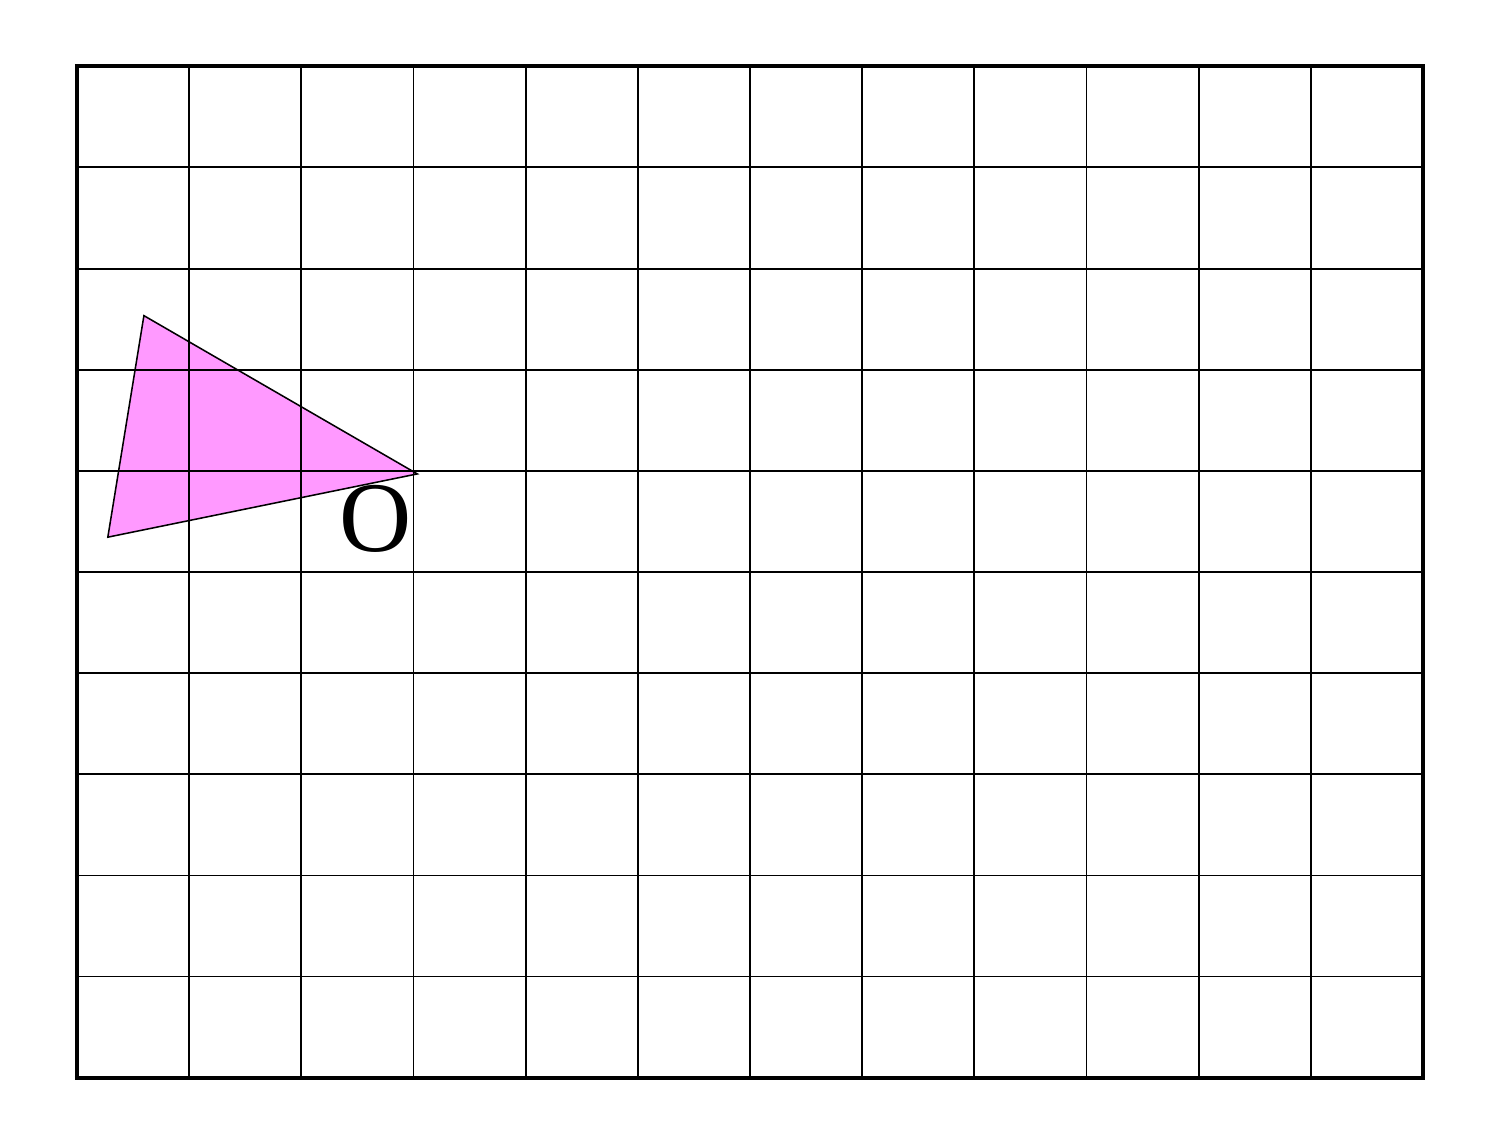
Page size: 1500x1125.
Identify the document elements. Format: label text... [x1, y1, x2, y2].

table_cell [751, 168, 861, 268]
table_cell [1312, 168, 1421, 268]
table_header [639, 68, 749, 166]
table_cell [302, 674, 413, 773]
table_cell [639, 876, 749, 976]
table_cell [190, 775, 300, 875]
table_cell [302, 270, 413, 369]
text_box O [324, 444, 427, 579]
table_cell [751, 876, 861, 976]
table_cell [1312, 270, 1421, 369]
table_cell [1312, 674, 1421, 773]
table_cell [975, 876, 1086, 976]
table_cell [975, 674, 1086, 773]
table_cell [1087, 573, 1198, 672]
table_cell [527, 674, 637, 773]
table_cell [751, 775, 861, 875]
table_cell [414, 573, 525, 672]
table_header [414, 68, 525, 166]
table_cell [975, 270, 1086, 369]
table_header [1087, 68, 1198, 166]
table_cell [1200, 168, 1310, 268]
table_cell [190, 573, 300, 672]
table_cell [751, 371, 861, 470]
table_cell [527, 977, 637, 1076]
table_cell [302, 371, 413, 470]
table_cell [302, 573, 413, 672]
table_cell [527, 270, 637, 369]
table_cell [79, 472, 188, 571]
table_cell [751, 977, 861, 1076]
table_cell [414, 775, 525, 875]
table_cell [639, 573, 749, 672]
table_cell [1200, 472, 1310, 571]
table_header [1312, 68, 1421, 166]
table_cell [1087, 472, 1198, 571]
table_cell [79, 168, 188, 268]
table_cell [79, 674, 188, 773]
table_cell [751, 472, 861, 571]
table_cell [1087, 876, 1198, 976]
table_header [527, 68, 637, 166]
table_header [863, 68, 973, 166]
table_cell [427, 472, 525, 571]
table_cell [1087, 674, 1198, 773]
table_cell [527, 371, 637, 470]
table_cell [1200, 876, 1310, 976]
table_cell [79, 371, 188, 470]
table_cell [1312, 371, 1421, 470]
table_cell [414, 977, 525, 1076]
table_cell [190, 876, 300, 976]
table_header [190, 68, 300, 166]
table_cell [527, 876, 637, 976]
table_cell [190, 168, 300, 268]
table_cell [863, 371, 973, 470]
table_cell [639, 977, 749, 1076]
table_cell [1312, 472, 1421, 571]
table_cell [863, 270, 973, 369]
table_cell [1200, 573, 1310, 672]
table_header [1200, 68, 1310, 166]
table_cell [863, 775, 973, 875]
table_cell [751, 270, 861, 369]
table_cell [190, 977, 300, 1076]
table_cell [302, 977, 413, 1076]
table_cell [527, 573, 637, 672]
table_cell [1200, 977, 1310, 1076]
table_cell [863, 977, 973, 1076]
table_cell [1087, 775, 1198, 875]
table_cell [302, 876, 413, 976]
table_cell [751, 674, 861, 773]
table_cell [302, 168, 413, 268]
table_cell [975, 168, 1086, 268]
table_cell [863, 674, 973, 773]
table_cell [414, 270, 525, 369]
table_cell [190, 472, 300, 571]
table_cell [639, 270, 749, 369]
table_cell [190, 371, 300, 470]
table_cell [414, 371, 525, 470]
table_cell [79, 573, 188, 672]
table_cell [79, 977, 188, 1076]
table_cell [79, 876, 188, 976]
table_cell [975, 472, 1086, 571]
table_cell [79, 775, 188, 875]
table_cell [639, 472, 749, 571]
table_header [751, 68, 861, 166]
table_cell [414, 168, 525, 268]
table_cell [1312, 573, 1421, 672]
table_cell [1200, 270, 1310, 369]
table_cell [863, 876, 973, 976]
table_cell [527, 775, 637, 875]
table_cell [639, 371, 749, 470]
table_cell [190, 674, 300, 773]
table_cell [1200, 775, 1310, 875]
table_cell [190, 270, 300, 369]
table_cell [1087, 977, 1198, 1076]
table_cell [751, 573, 861, 672]
table_cell [1087, 371, 1198, 470]
table_cell [863, 472, 973, 571]
table_cell [414, 674, 525, 773]
table_header [79, 68, 188, 166]
table_cell [1200, 371, 1310, 470]
table_cell [414, 876, 525, 976]
table_cell [1312, 977, 1421, 1076]
table_header [302, 68, 413, 166]
table_cell [1200, 674, 1310, 773]
table_cell [302, 472, 324, 571]
table_header [975, 68, 1086, 166]
table_cell [527, 472, 637, 571]
table_cell [975, 573, 1086, 672]
table_cell [1312, 775, 1421, 875]
table_cell [302, 775, 413, 875]
table_cell [975, 775, 1086, 875]
table_cell [1087, 270, 1198, 369]
table_cell [863, 168, 973, 268]
table_cell [1312, 876, 1421, 976]
table_cell [1087, 168, 1198, 268]
table_cell [527, 168, 637, 268]
table_cell [863, 573, 973, 672]
table_cell [975, 371, 1086, 470]
table_cell [639, 674, 749, 773]
table_cell [639, 168, 749, 268]
table_cell [639, 775, 749, 875]
table_cell [975, 977, 1086, 1076]
table_cell [79, 270, 188, 369]
